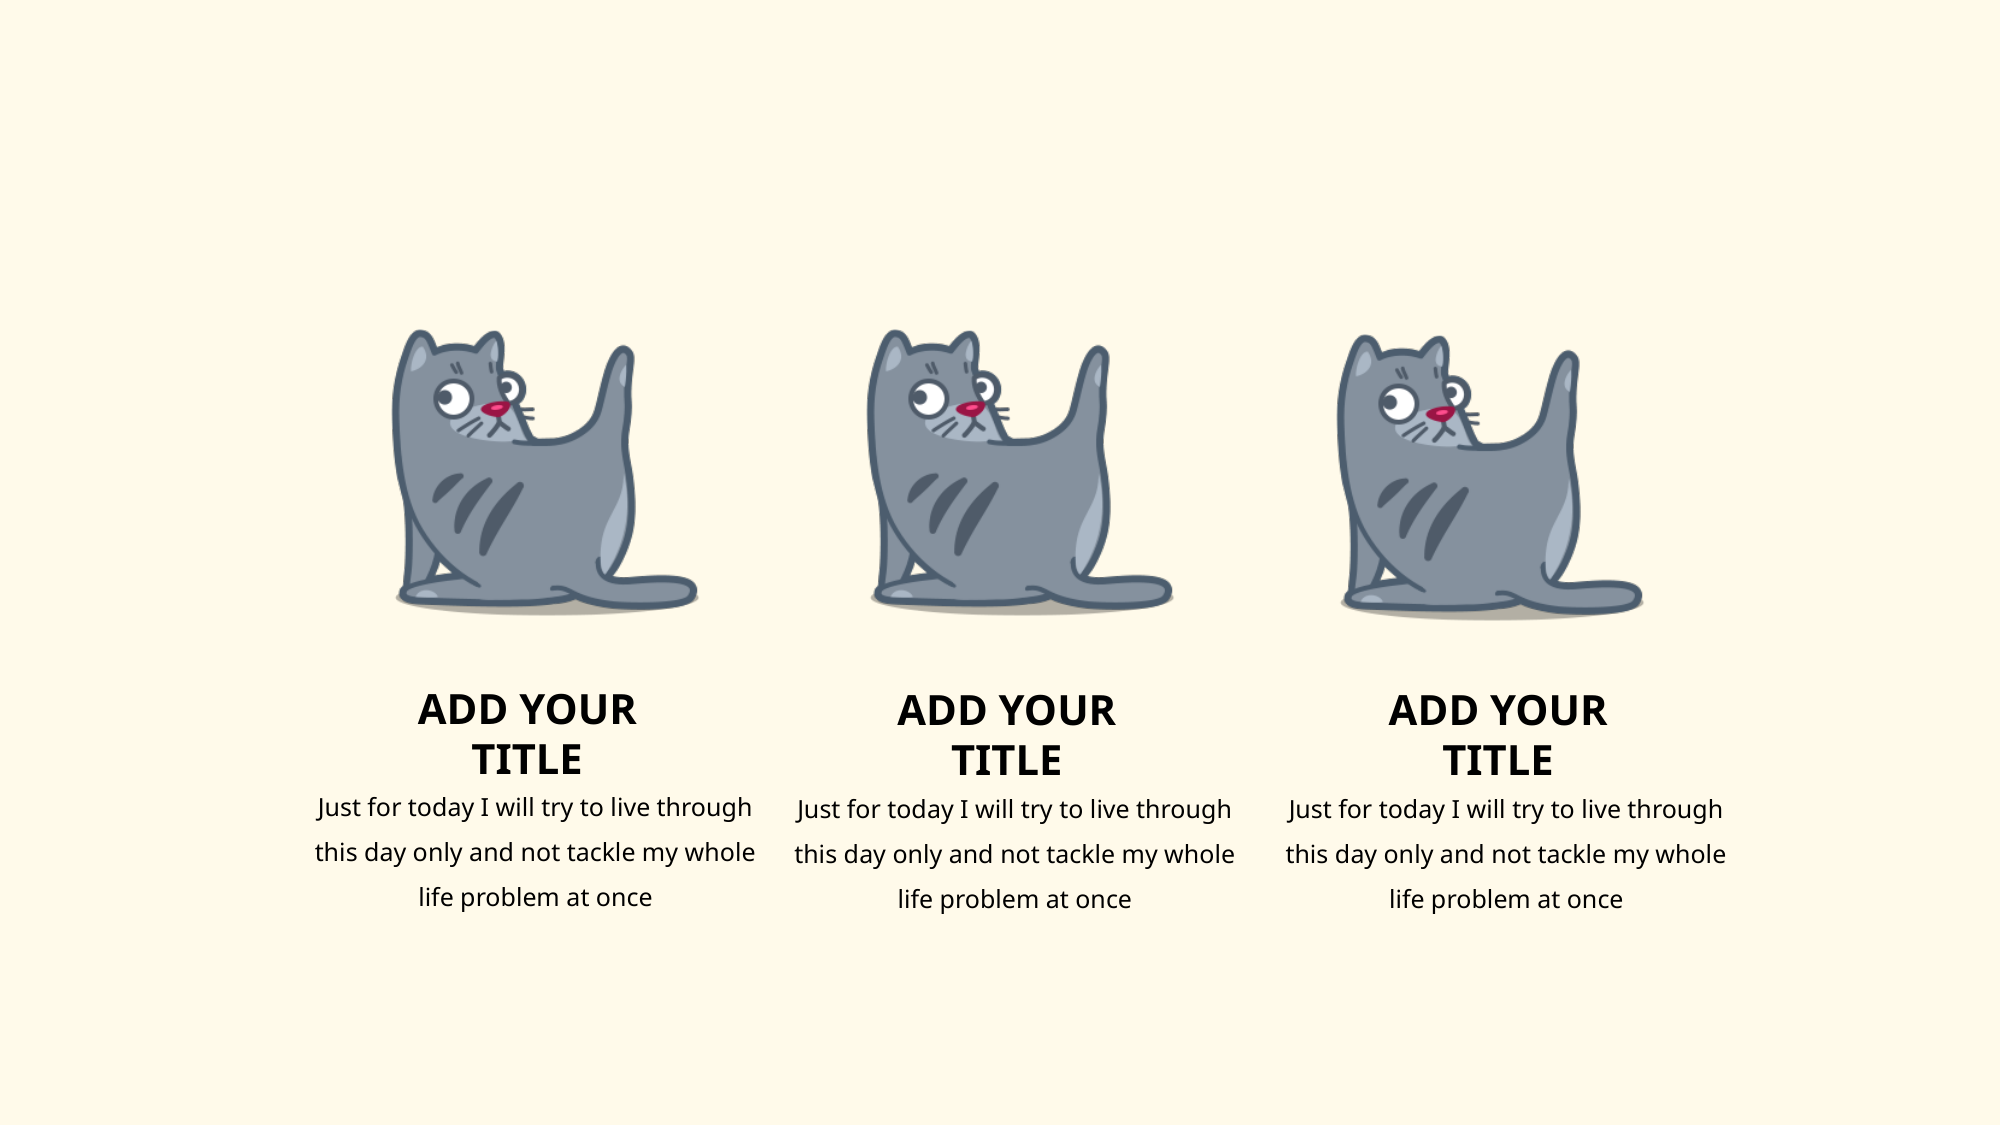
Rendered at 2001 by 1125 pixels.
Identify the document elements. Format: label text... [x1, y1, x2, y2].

picture [826, 280, 1236, 647]
text_box ADD YOUR TITLE [354, 675, 700, 769]
picture [1296, 285, 1706, 652]
text_box ADD YOUR TITLE [1325, 676, 1671, 771]
picture [351, 280, 761, 647]
text_box Just for today I will try to live through this day only and not tackle my whole life problem at once [777, 771, 1253, 921]
text_box Just for today I will try to live through this day only and not tackle my whole life problem at once [298, 769, 774, 919]
text_box ADD YOUR TITLE [834, 676, 1180, 771]
text_box Just for today I will try to live through this day only and not tackle my whole life problem at once [1268, 771, 1744, 921]
